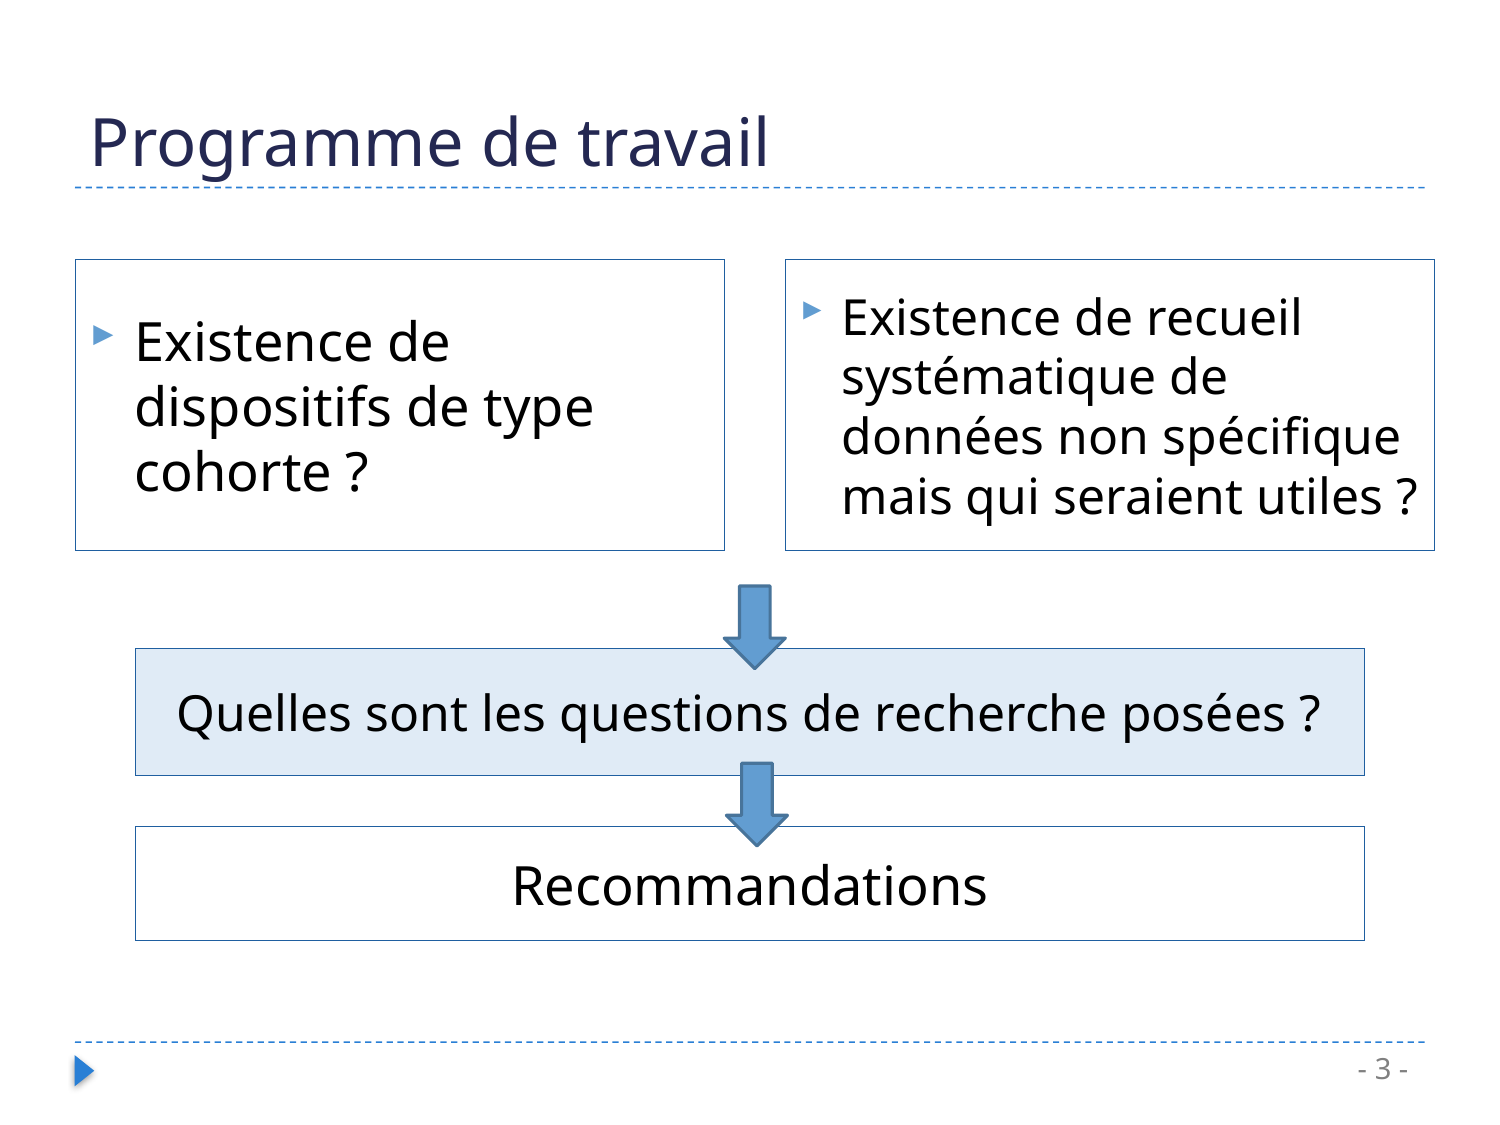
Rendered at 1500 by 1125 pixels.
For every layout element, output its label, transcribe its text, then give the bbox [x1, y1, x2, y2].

footer - 3 - [475, 1042, 1424, 1103]
text_box Recommandations [135, 826, 1365, 941]
title Programme de travail [75, 24, 1425, 188]
text_box [722, 584, 787, 670]
text_box Quelles sont les questions de recherche posées ? [135, 648, 1365, 776]
list Existence de dispositifs de type cohorte ? [75, 259, 725, 551]
text_box [724, 761, 789, 848]
text_box Existence de recueil systématique de données non spécifique mais qui seraient utiles ? [785, 259, 1435, 551]
